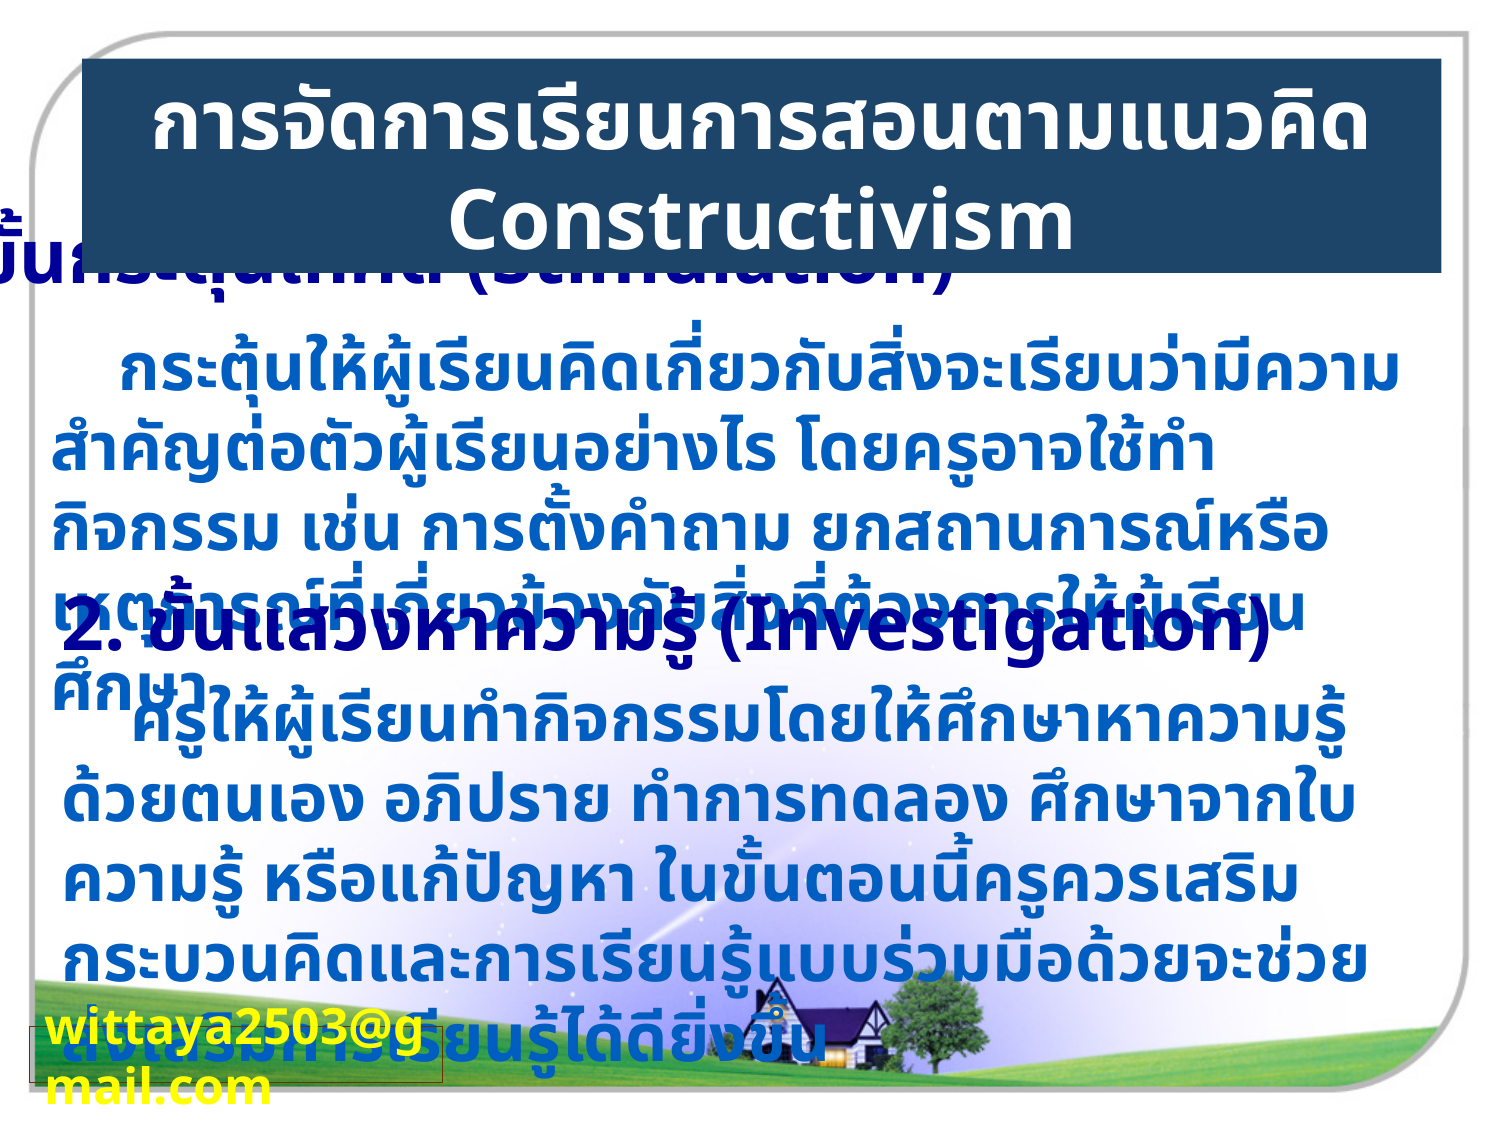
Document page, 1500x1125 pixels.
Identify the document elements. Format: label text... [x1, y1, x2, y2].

text_box การจัดการเรียนการสอนตามแนวคิด Constructivism [82, 58, 1442, 273]
text_box ครูให้ผู้เรียนทำกิจกรรมโดยให้ศึกษาหาความรู้ด้วยตนเอง อภิปราย ทำการทดลอง ศึกษาจากใบความรู้ หรือแก้ปัญหา ในขั้นตอนนี้ครูควรเสริมกระบวนคิดและการเรียนรู้แบบร่วมมือด้วยจะช่วยส่งเสริมการเรียนรู้ได้ดียิ่งขึ้น [46, 667, 1454, 1083]
text_box 1. ขั้นกระตุ้นให้คิด (Stimulation) [35, 210, 813, 316]
picture [0, 0, 1500, 1125]
text_box กระตุ้นให้ผู้เรียนคิดเกี่ยวกับสิ่งจะเรียนว่ามีความสำคัญต่อตัวผู้เรียนอย่างไร โดยครูอาจใช้ทำกิจกรรม เช่น การตั้งคำถาม ยกสถานการณ์หรือเหตุการณ์ที่เกี่ยวข้องกับสิ่งที่ต้องการให้ผู้เรียนศึกษา [35, 316, 1454, 811]
text_box wittaya2503@gmail.com [29, 1026, 443, 1083]
text_box 2. ขั้นแสวงหาความรู้ (Investigation) [46, 562, 1076, 656]
